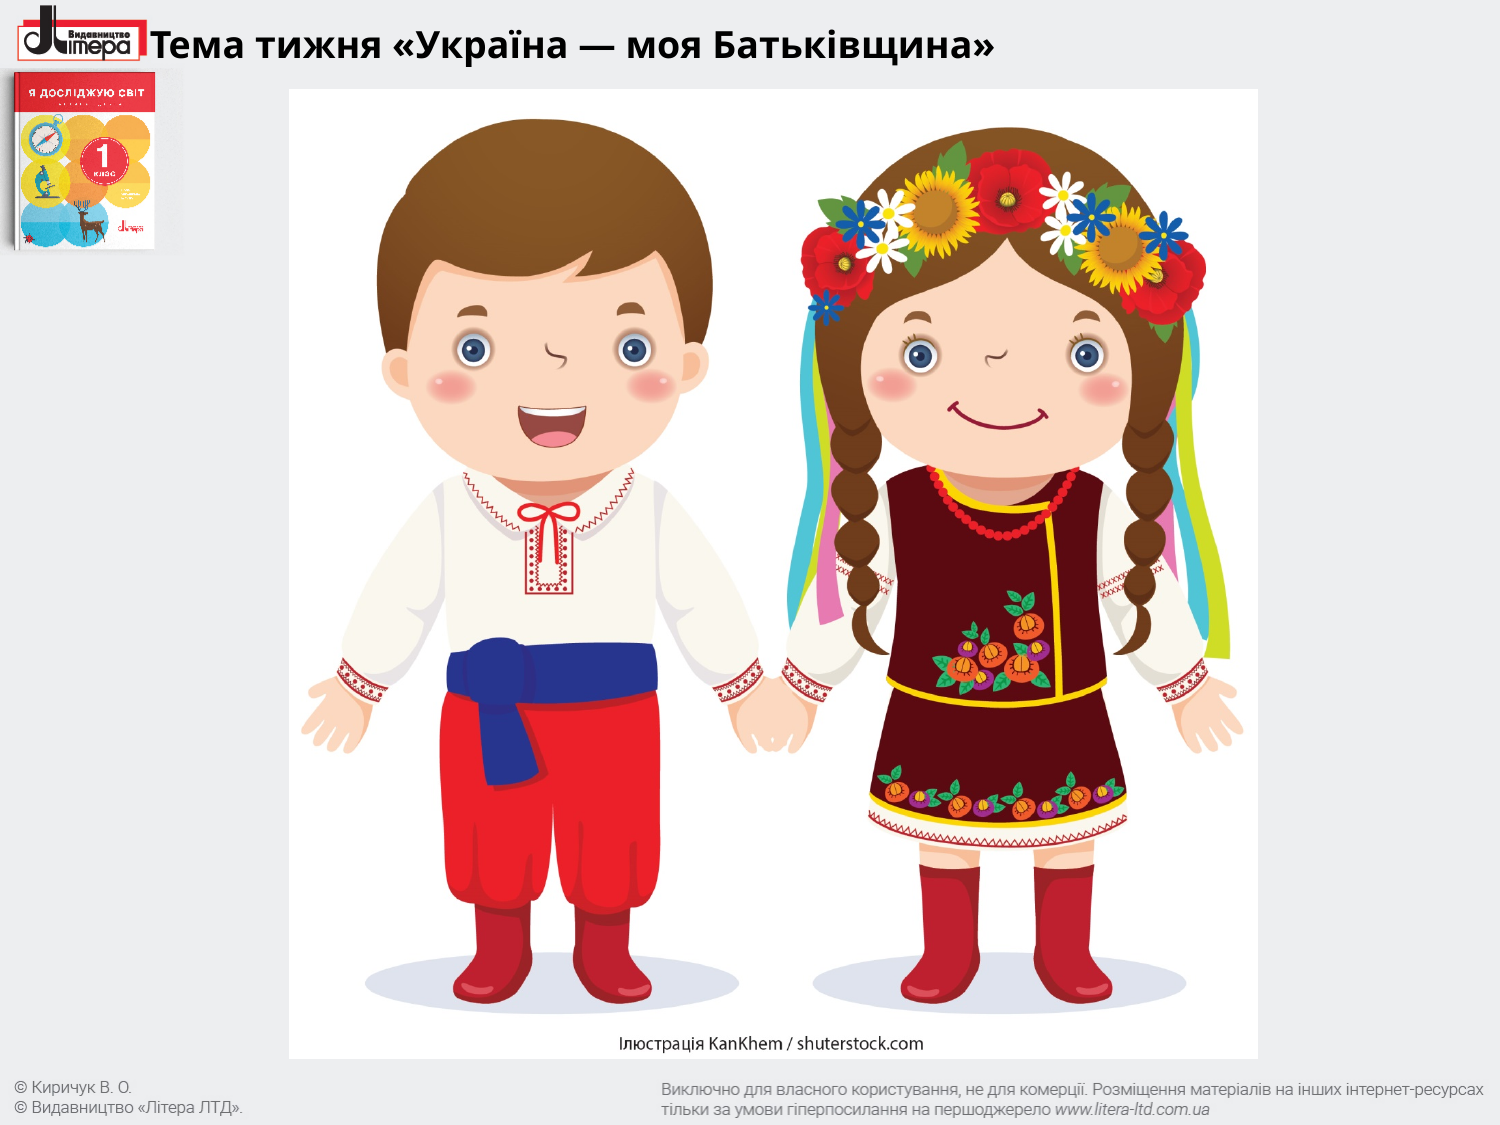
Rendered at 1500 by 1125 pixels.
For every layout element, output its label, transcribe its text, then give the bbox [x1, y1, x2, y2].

picture [0, 0, 1500, 1125]
text_box Тема тижня «Україна — моя Батьківщина» [135, 13, 1011, 74]
